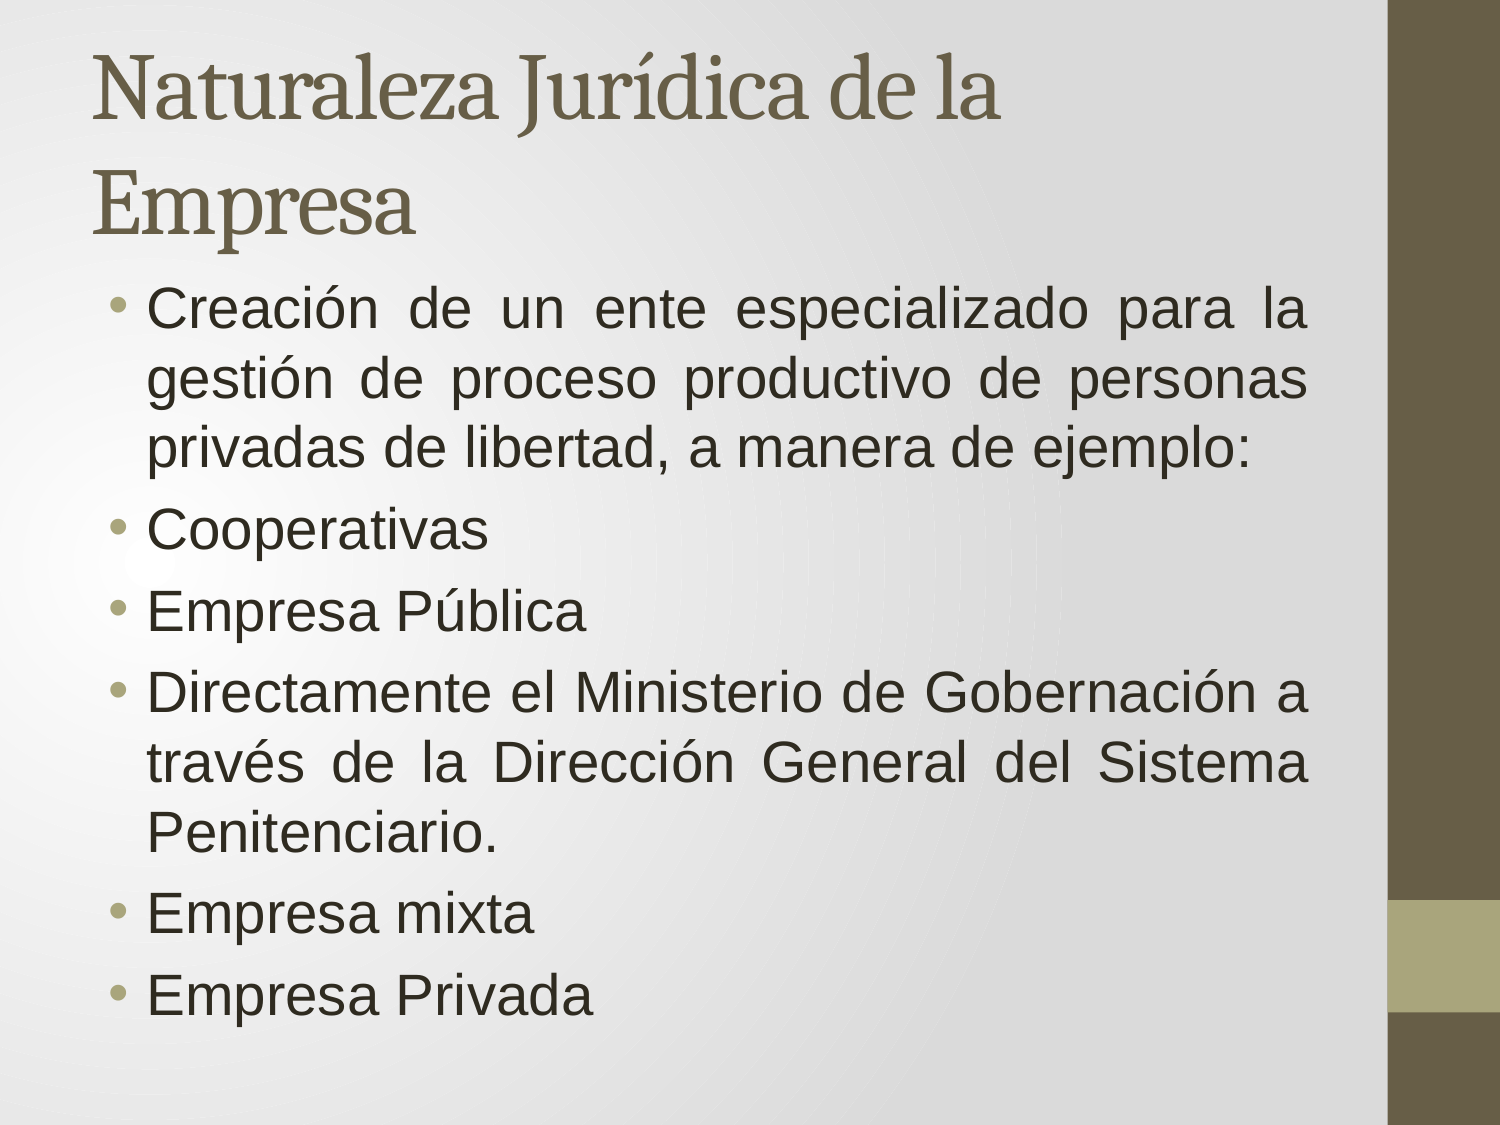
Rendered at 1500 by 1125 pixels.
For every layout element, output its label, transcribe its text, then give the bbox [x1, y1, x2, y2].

list Creación de un ente especializado para la gestión de proceso productivo de personas privadas de libertad, a manera de ejemplo: Cooperativas Empresa Pública Directamente el Ministerio de Gobernación a través de la Dirección General del Sistema Penitenciario. Empresa mixta Empresa Privada [75, 262, 1325, 1050]
title Naturaleza Jurídica de la Empresa [75, 45, 1325, 233]
